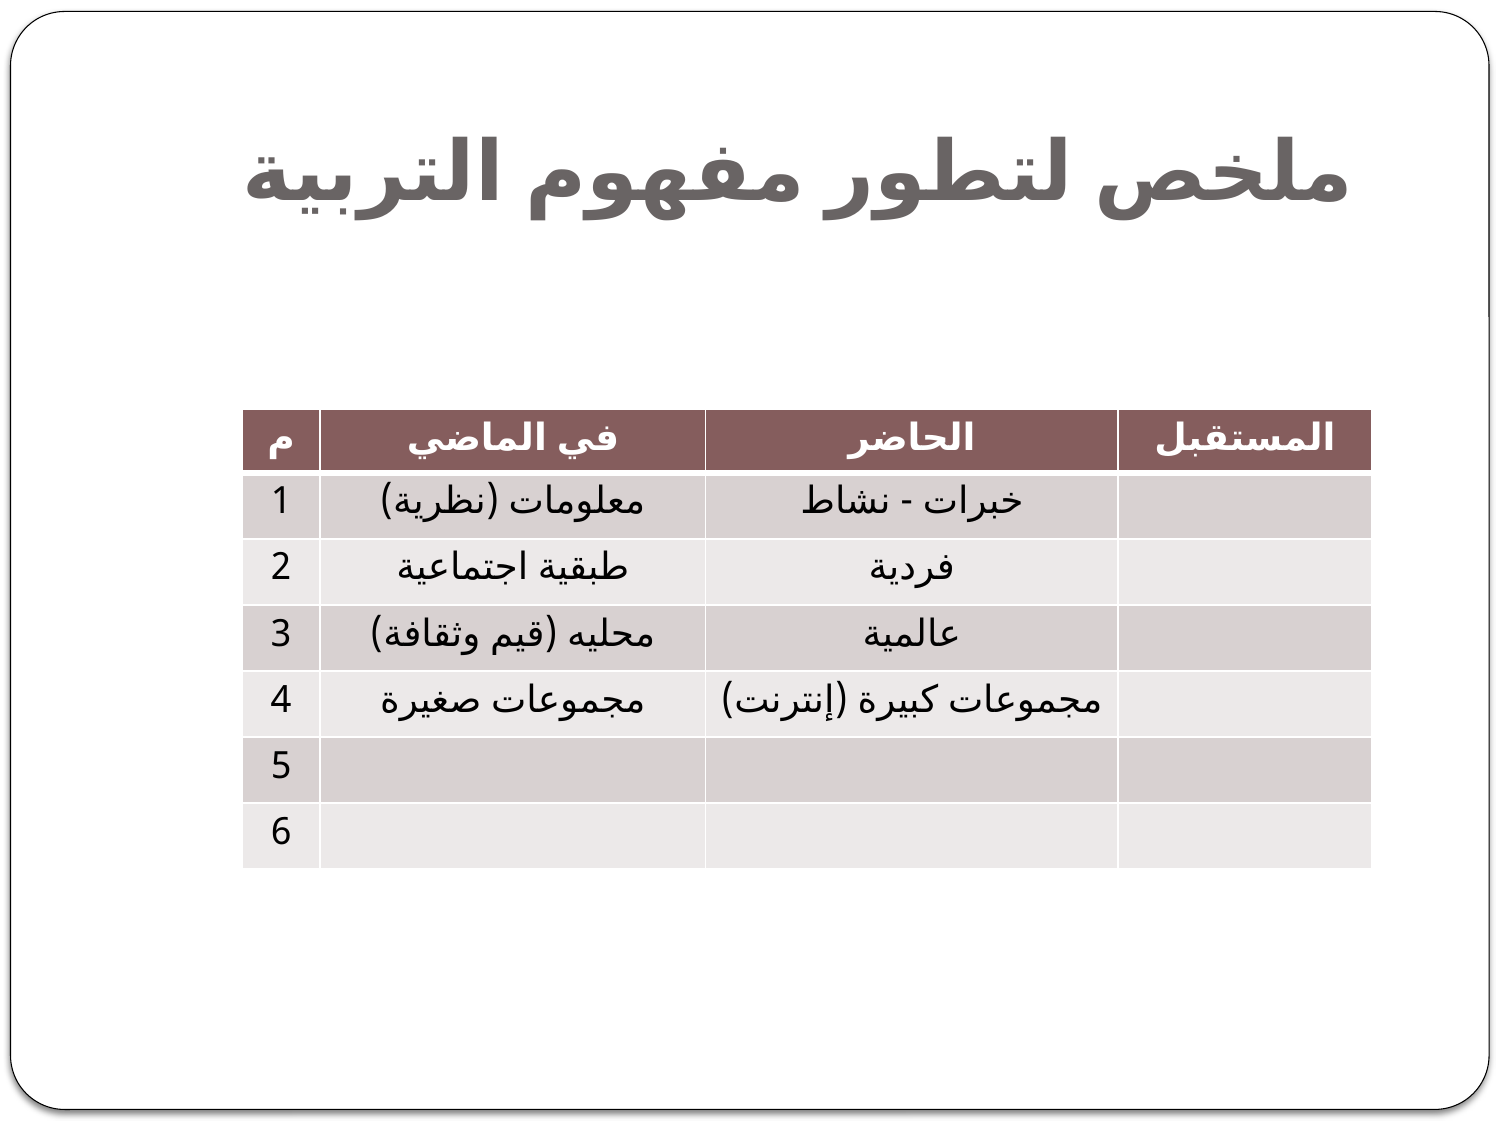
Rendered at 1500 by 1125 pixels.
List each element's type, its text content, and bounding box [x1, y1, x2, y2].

table_cell 4 [243, 672, 319, 736]
table_cell [1119, 672, 1371, 736]
table_cell مجموعات كبيرة (إنترنت) [706, 672, 1117, 736]
table_cell طبقية اجتماعية [321, 540, 705, 604]
table_cell [706, 804, 1117, 868]
table_header الحاضر [706, 410, 1117, 470]
table_cell [1119, 606, 1371, 670]
table_cell معلومات (نظرية) [321, 476, 705, 538]
table_cell [321, 738, 705, 802]
table_cell 6 [243, 804, 319, 868]
table_cell [1119, 804, 1371, 868]
table_cell فردية [706, 540, 1117, 604]
table_header المستقبل [1119, 410, 1371, 470]
table_cell [1119, 476, 1371, 538]
table_cell 2 [243, 540, 319, 604]
table_header في الماضي [321, 410, 705, 470]
table_cell عالمية [706, 606, 1117, 670]
table_cell محليه (قيم وثقافة) [321, 606, 705, 670]
title ملخص لتطور مفهوم التربية [150, 45, 1425, 233]
table_cell خبرات - نشاط [706, 476, 1117, 538]
table_cell مجموعات صغيرة [321, 672, 705, 736]
table_cell [1119, 540, 1371, 604]
table_cell [1119, 738, 1371, 802]
table_header م [243, 410, 319, 470]
table_cell [321, 804, 705, 868]
table_cell 3 [243, 606, 319, 670]
table_cell [706, 738, 1117, 802]
table_cell 5 [243, 738, 319, 802]
table_cell 1 [243, 476, 319, 538]
